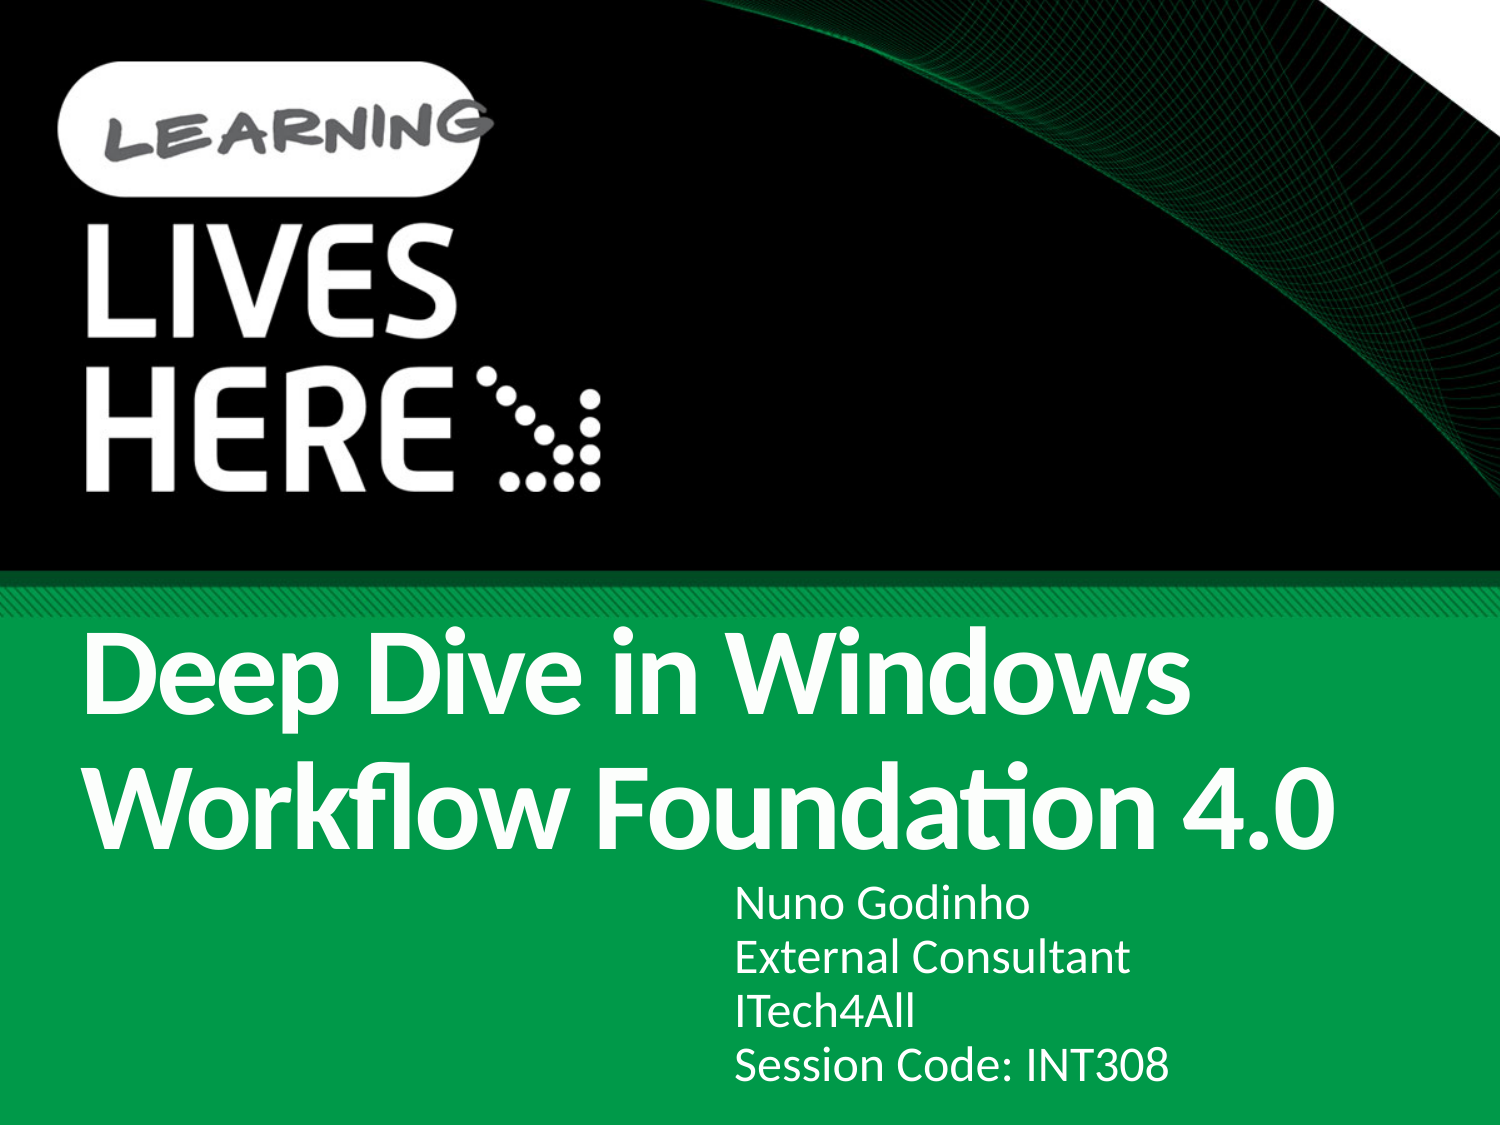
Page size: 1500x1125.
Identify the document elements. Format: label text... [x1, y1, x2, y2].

picture [0, 0, 1500, 1125]
subtitle Nuno Godinho External Consultant ITech4All Session Code: INT308 [734, 876, 1360, 952]
title Deep Dive in Windows Workflow Foundation 4.0 [80, 607, 1380, 827]
